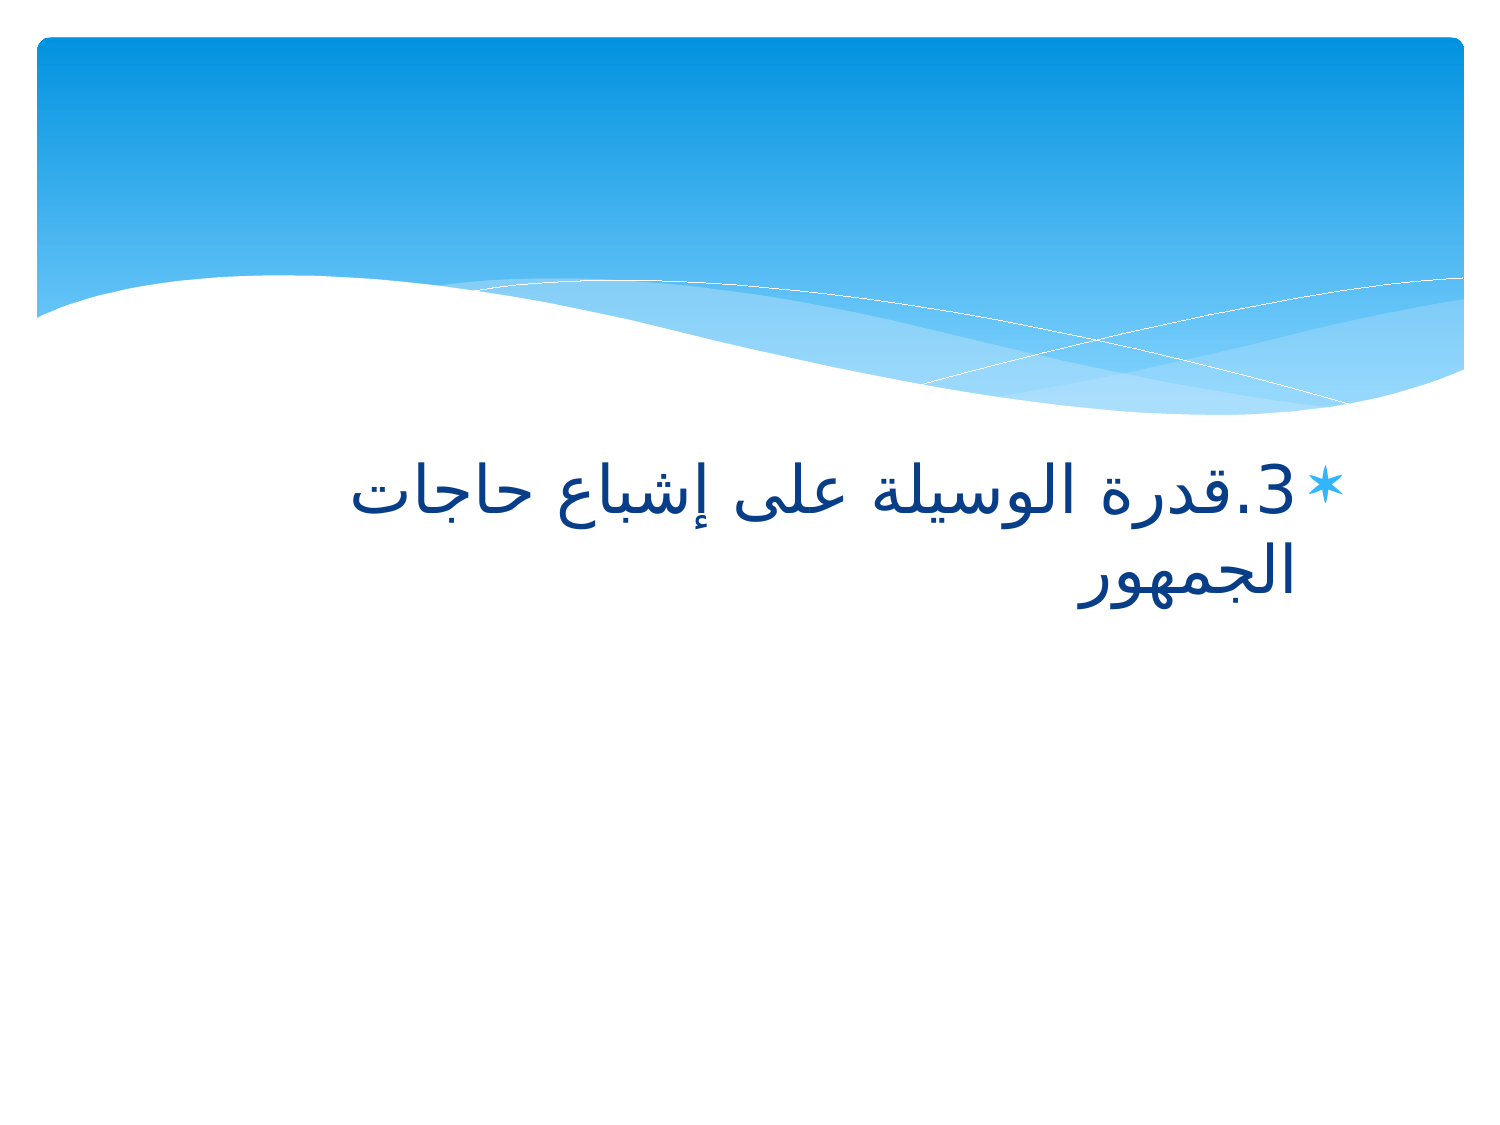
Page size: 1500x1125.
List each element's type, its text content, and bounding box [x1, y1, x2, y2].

list 3.قدرة الوسيلة على إشباع حاجات الجمهور [143, 438, 1359, 1005]
